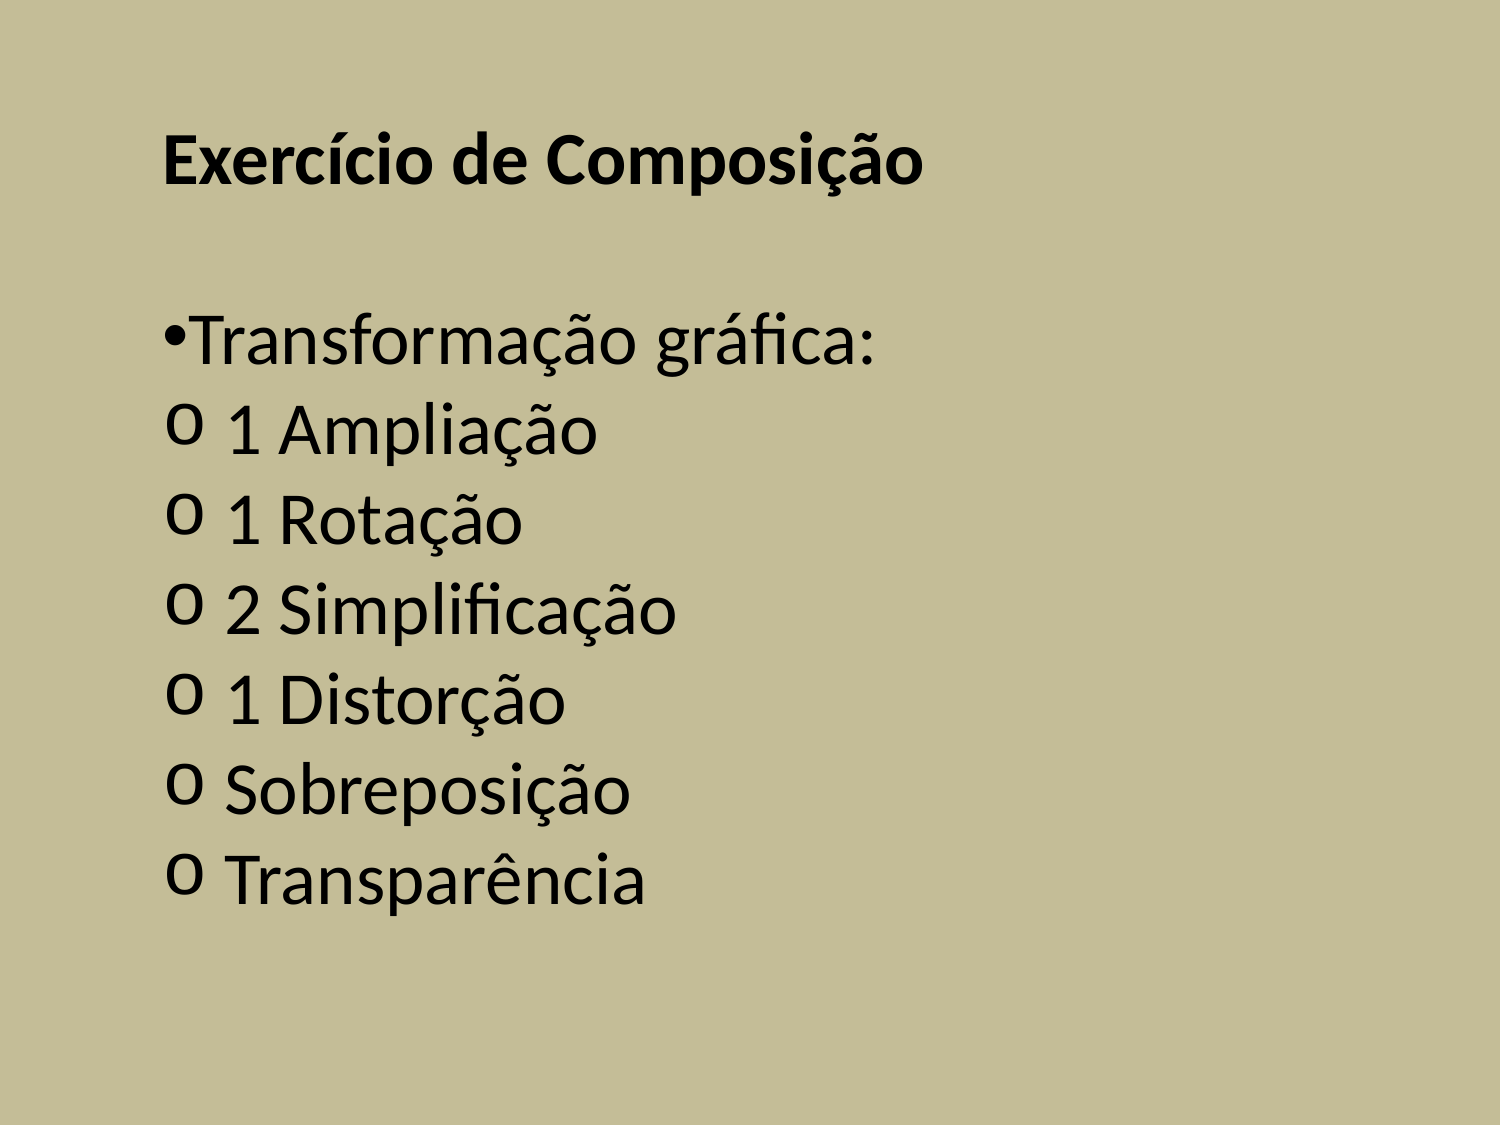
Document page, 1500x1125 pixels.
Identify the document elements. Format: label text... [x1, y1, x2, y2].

text_box Exercício de Composição Transformação gráfica: 1 Ampliação 1 Rotação 2 Simplificação 1 Distorção Sobreposição Transparência [147, 101, 1353, 927]
